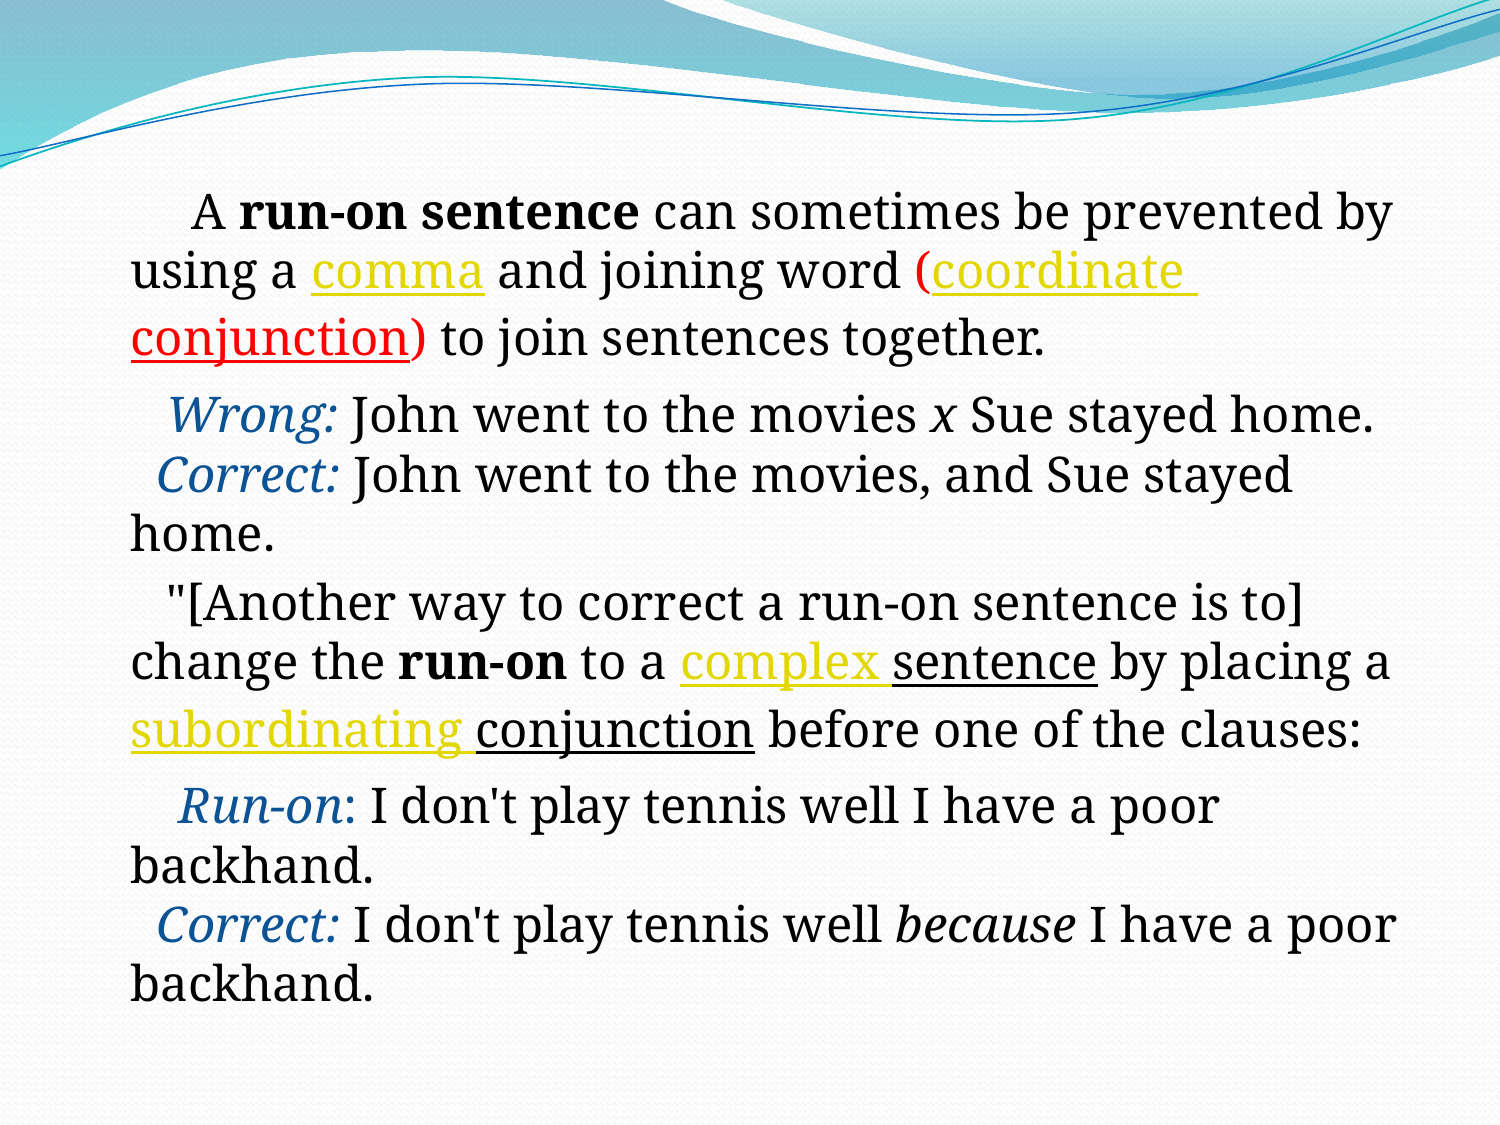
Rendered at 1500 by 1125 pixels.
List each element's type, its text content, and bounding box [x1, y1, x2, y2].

list A run-on sentence can sometimes be prevented by using a comma and joining word (coordinate conjunction) to join sentences together. Wrong: John went to the movies x Sue stayed home. Correct: John went to the movies, and Sue stayed home. "[Another way to correct a run-on sentence is to] change the run-on to a complex sentence by placing a subordinating conjunction before one of the clauses: Run-on: I don't play tennis well I have a poor backhand. Correct: I don't play tennis well because I have a poor backhand. [75, 172, 1425, 1047]
